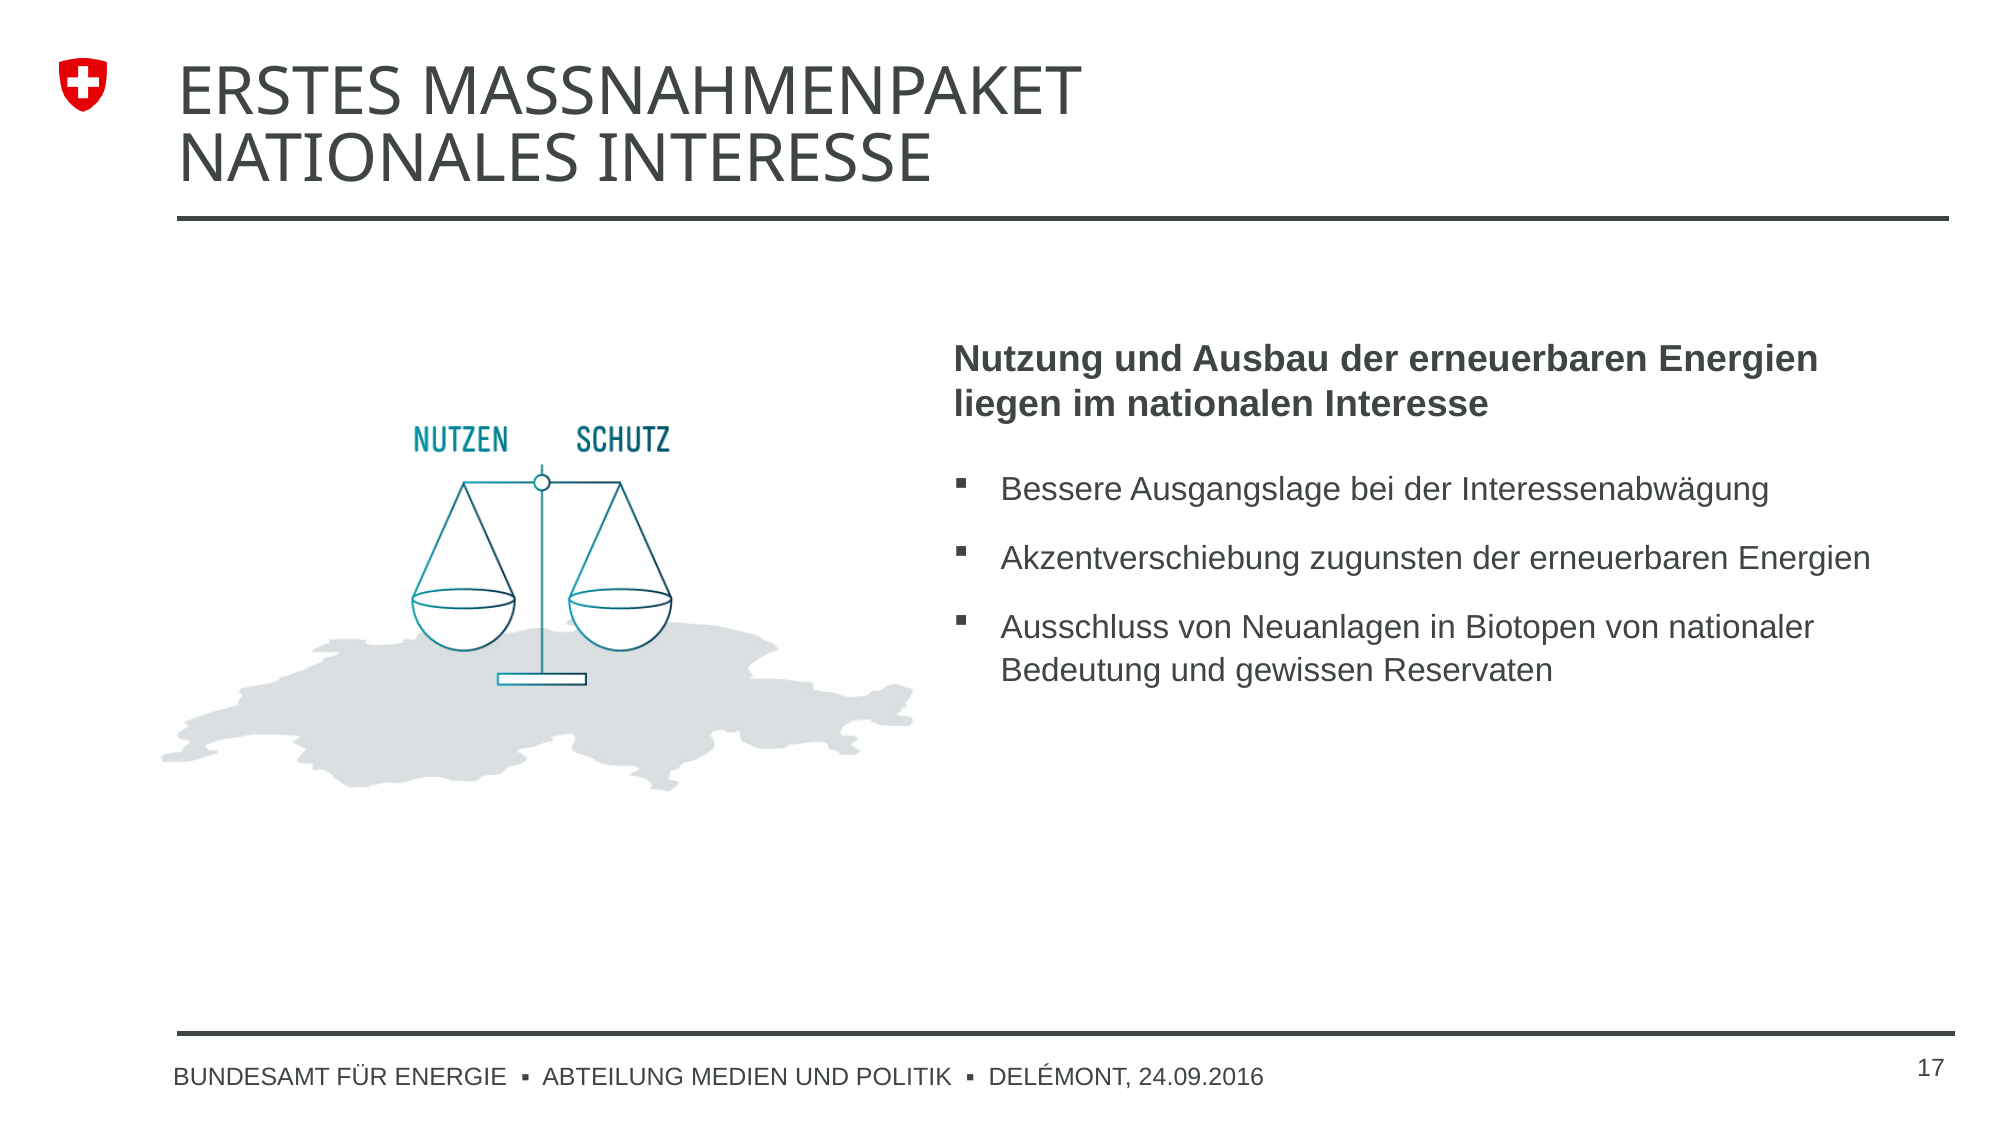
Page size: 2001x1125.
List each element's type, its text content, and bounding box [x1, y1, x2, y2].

picture [137, 408, 941, 811]
text_box Nutzung und Ausbau der erneuerbaren Energien liegen im nationalen Interesse Bessere Ausgangslage bei der Interessenabwägung Akzentverschiebung zugunsten der erneuerbaren Energien Ausschluss von Neuanlagen in Biotopen von nationaler Bedeutung und gewissen Reservaten [938, 326, 1910, 786]
title Erstes Massnahmenpaket nationales Interesse [177, 59, 1949, 195]
picture [59, 58, 108, 113]
slide_number 17 [1826, 1051, 1945, 1099]
